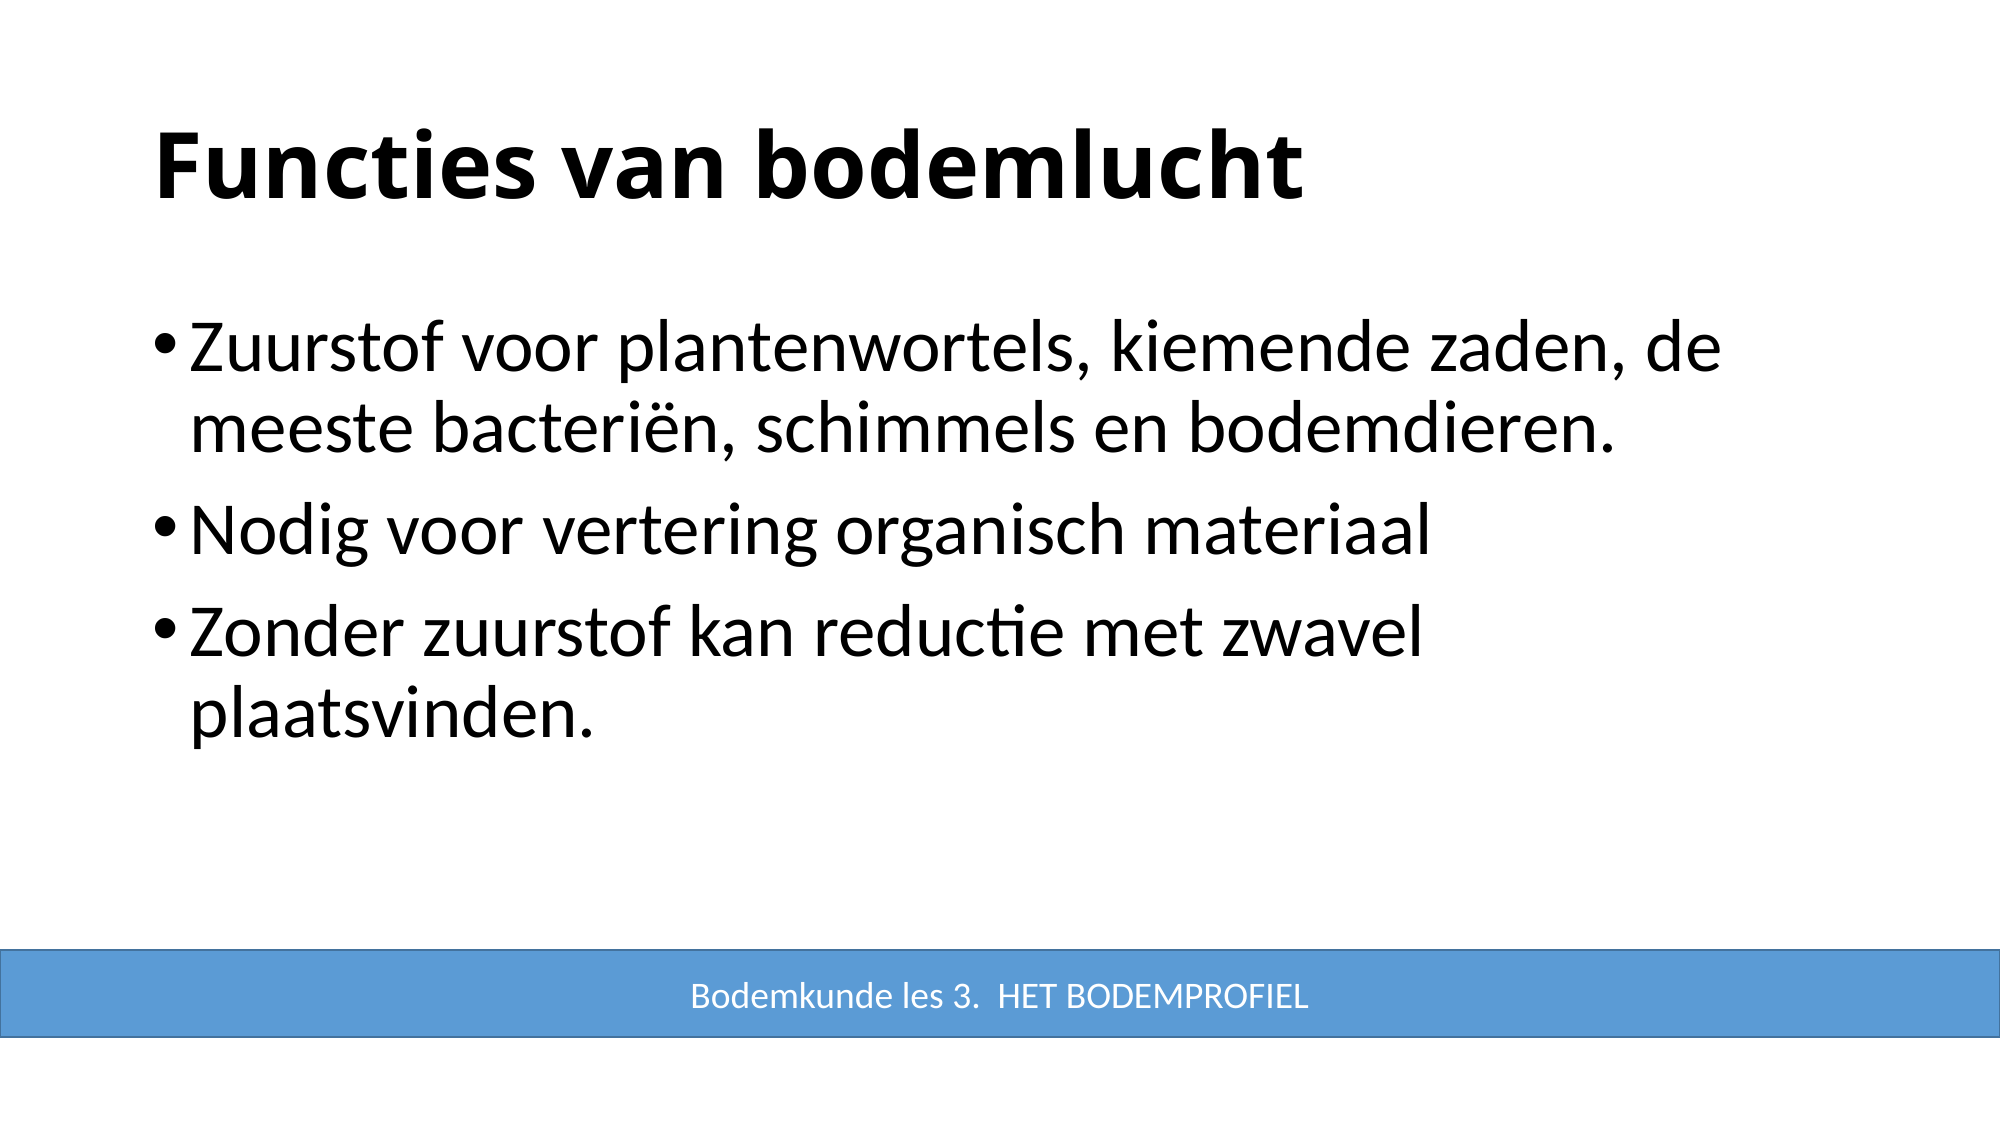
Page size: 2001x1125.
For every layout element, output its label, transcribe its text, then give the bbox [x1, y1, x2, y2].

list Zuurstof voor plantenwortels, kiemende zaden, de meeste bacteriën, schimmels en bodemdieren. Nodig voor vertering organisch materiaal Zonder zuurstof kan reductie met zwavel plaatsvinden. [137, 299, 1863, 949]
text_box Bodemkunde les 3. HET BODEMPROFIEL [0, 949, 2000, 1038]
title Functies van bodemlucht [137, 59, 1863, 278]
